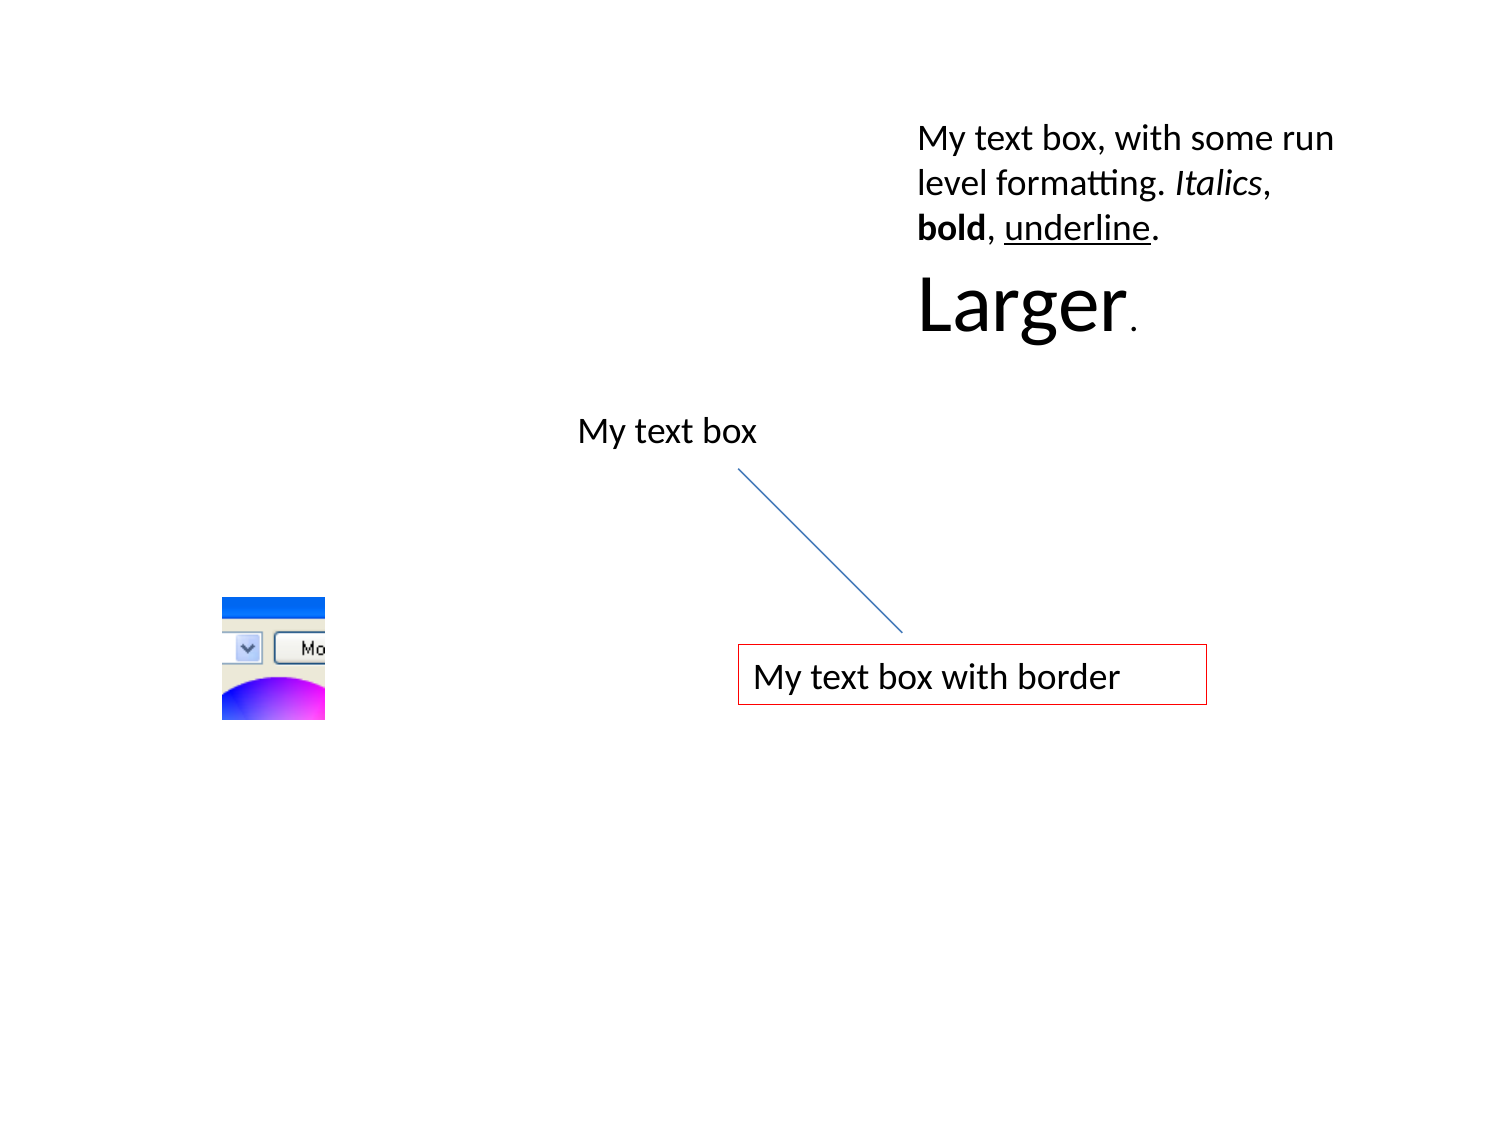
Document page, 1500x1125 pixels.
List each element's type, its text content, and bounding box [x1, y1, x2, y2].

text_box My text box with border [738, 644, 1207, 705]
text_box My text box [562, 398, 1032, 459]
picture [222, 597, 325, 720]
text_box My text box, with some run level formatting. Italics, bold, underline. Larger. [902, 105, 1372, 356]
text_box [737, 468, 903, 633]
